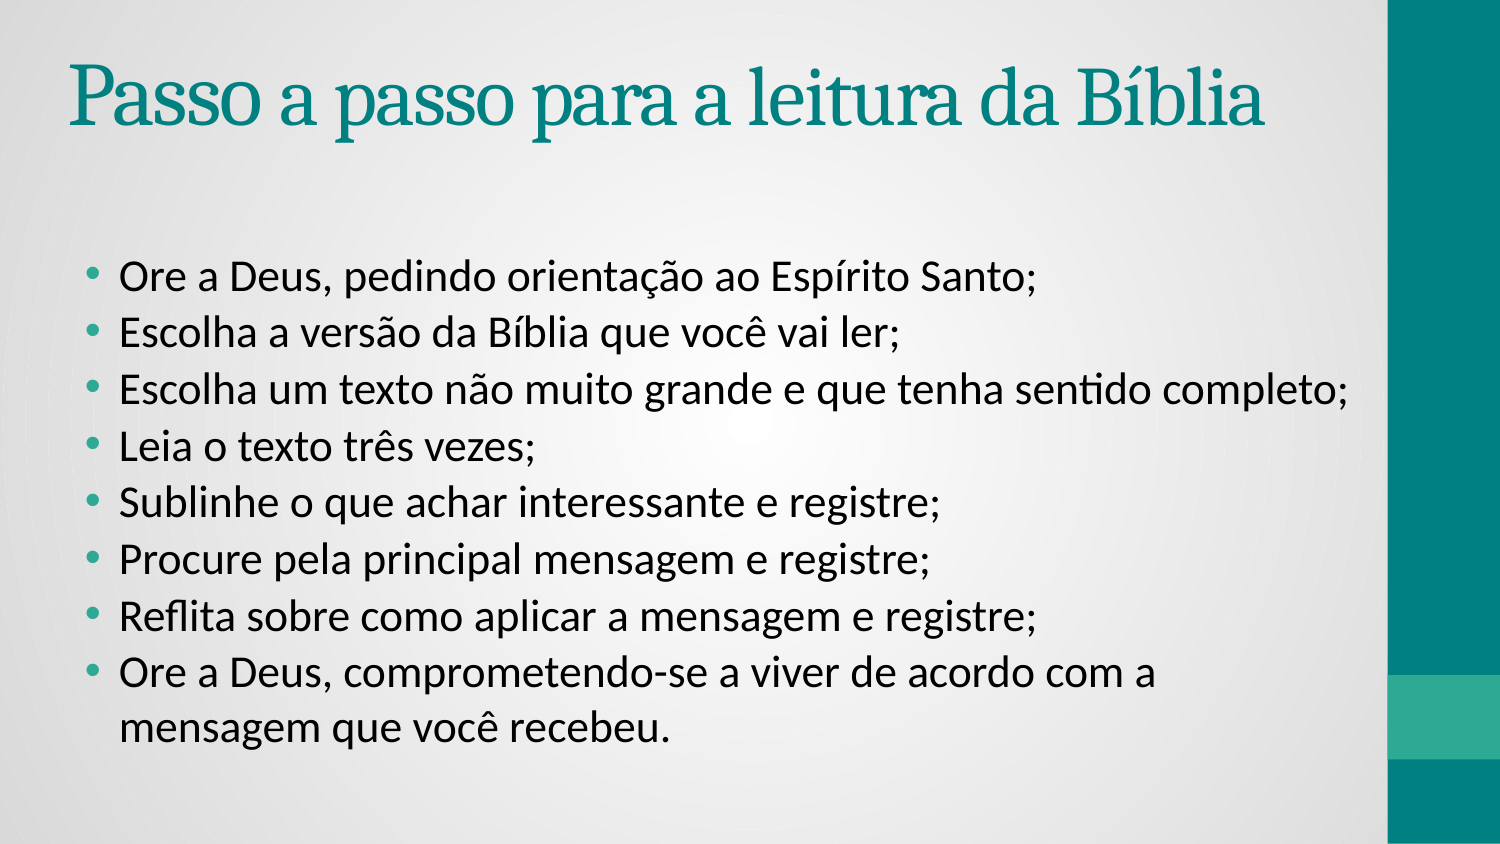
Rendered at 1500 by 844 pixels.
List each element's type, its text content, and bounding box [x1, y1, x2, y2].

list Ore a Deus, pedindo orientação ao Espírito Santo; Escolha a versão da Bíblia que você vai ler; Escolha um texto não muito grande e que tenha sentido completo; Leia o texto três vezes; Sublinhe o que achar interessante e registre; Procure pela principal mensagem e registre; Reflita sobre como aplicar a mensagem e registre; Ore a Deus, comprometendo-se a viver de acordo com a mensagem que você recebeu. [59, 198, 1360, 799]
title Passo a passo para a leitura da Bíblia [59, 27, 1439, 151]
